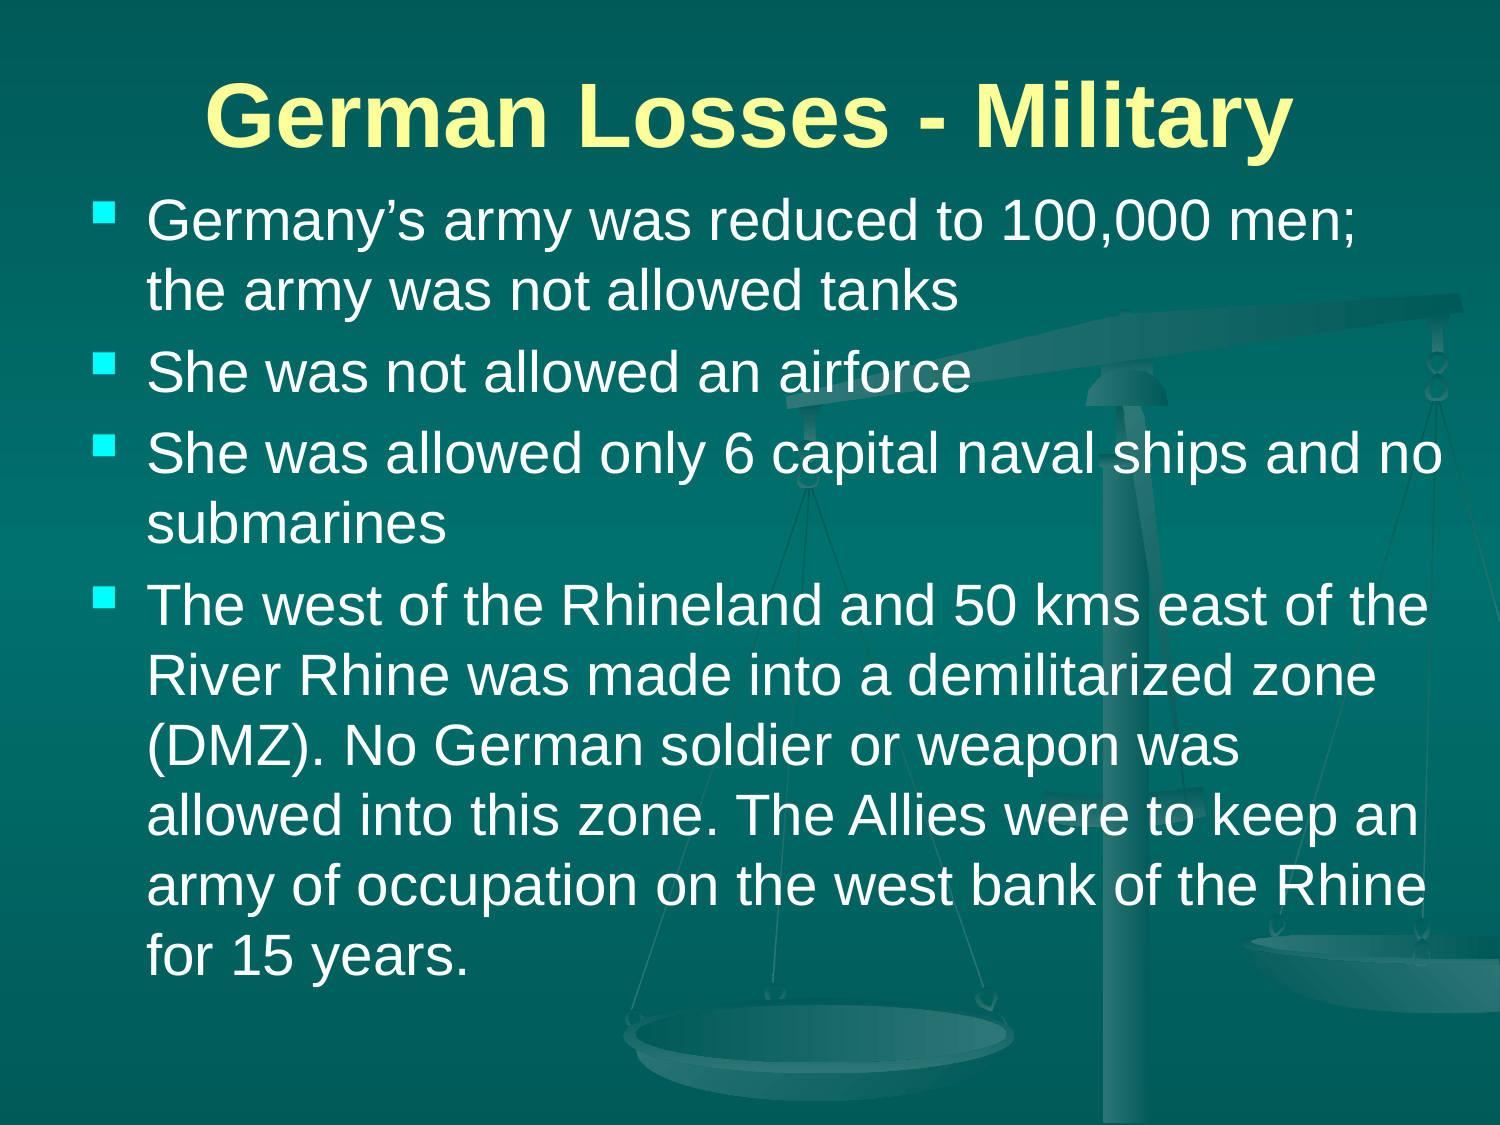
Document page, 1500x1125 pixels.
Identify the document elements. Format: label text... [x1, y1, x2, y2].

title German Losses - Military [74, 45, 1426, 174]
list Germany’s army was reduced to 100,000 men; the army was not allowed tanks She was not allowed an airforce She was allowed only 6 capital naval ships and no submarines The west of the Rhineland and 50 kms east of the River Rhine was made into a demilitarized zone (DMZ). No German soldier or weapon was allowed into this zone. The Allies were to keep an army of occupation on the west bank of the Rhine for 15 years. [74, 174, 1463, 1101]
